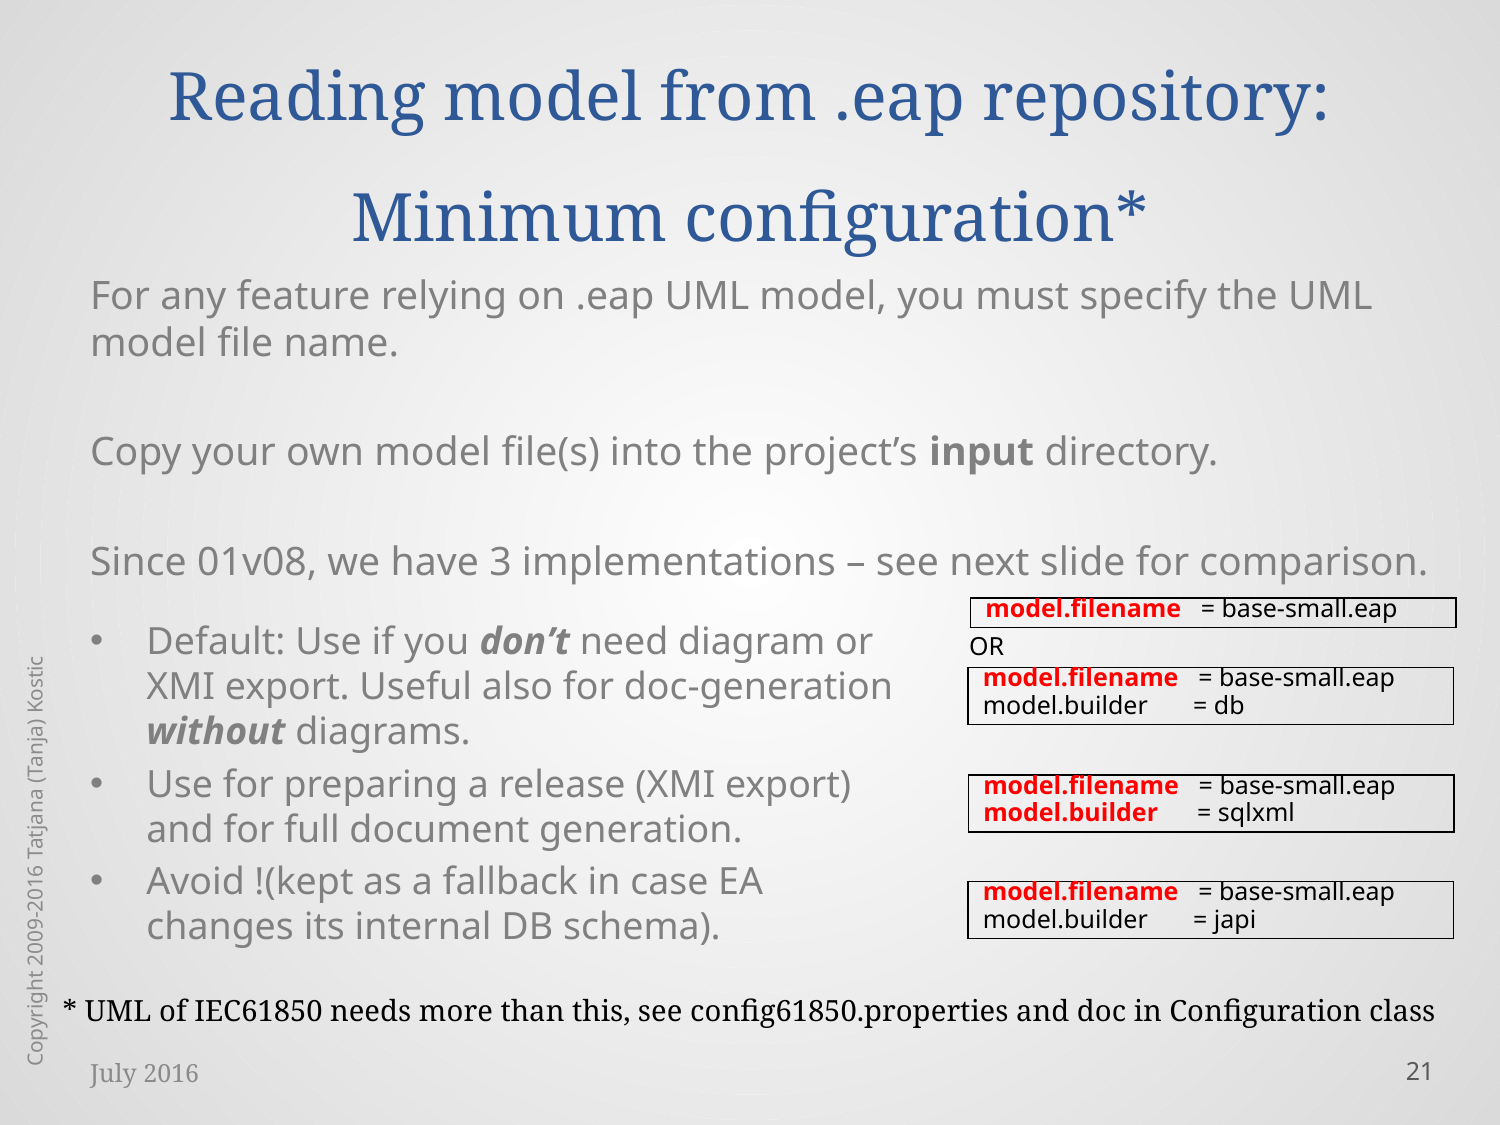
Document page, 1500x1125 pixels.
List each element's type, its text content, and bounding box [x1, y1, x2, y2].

footer Copyright 2009-2016 Tatjana (Tanja) Kostic [18, 621, 54, 1101]
list For any feature relying on .eap UML model, you must specify the UML model file name. Copy your own model file(s) into the project’s input directory. Since 01v08, we have 3 implementations – see next slide for comparison. [75, 262, 1454, 610]
slide_number 21 [1401, 1042, 1494, 1103]
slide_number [75, 1042, 313, 1103]
title Reading model from .eap repository: Minimum configuration* [75, 0, 1425, 262]
text_box model.filename = base-small.eap [970, 597, 1456, 625]
text_box * UML of IEC61850 needs more than this, see config61850.properties and doc in Configuration class [54, 984, 1452, 1035]
text_box model.filename = base-small.eap model.builder = sqlxml [968, 775, 1454, 833]
text_box Default: Use if you don’t need diagram or XMI export. Useful also for doc-generation without diagrams. Use for preparing a release (XMI export) and for full document generation. Avoid !(kept as a fallback in case EA changes its internal DB schema). [75, 609, 927, 968]
text_box model.filename = base-small.eap model.builder = japi [968, 881, 1454, 939]
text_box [952, 623, 1454, 729]
